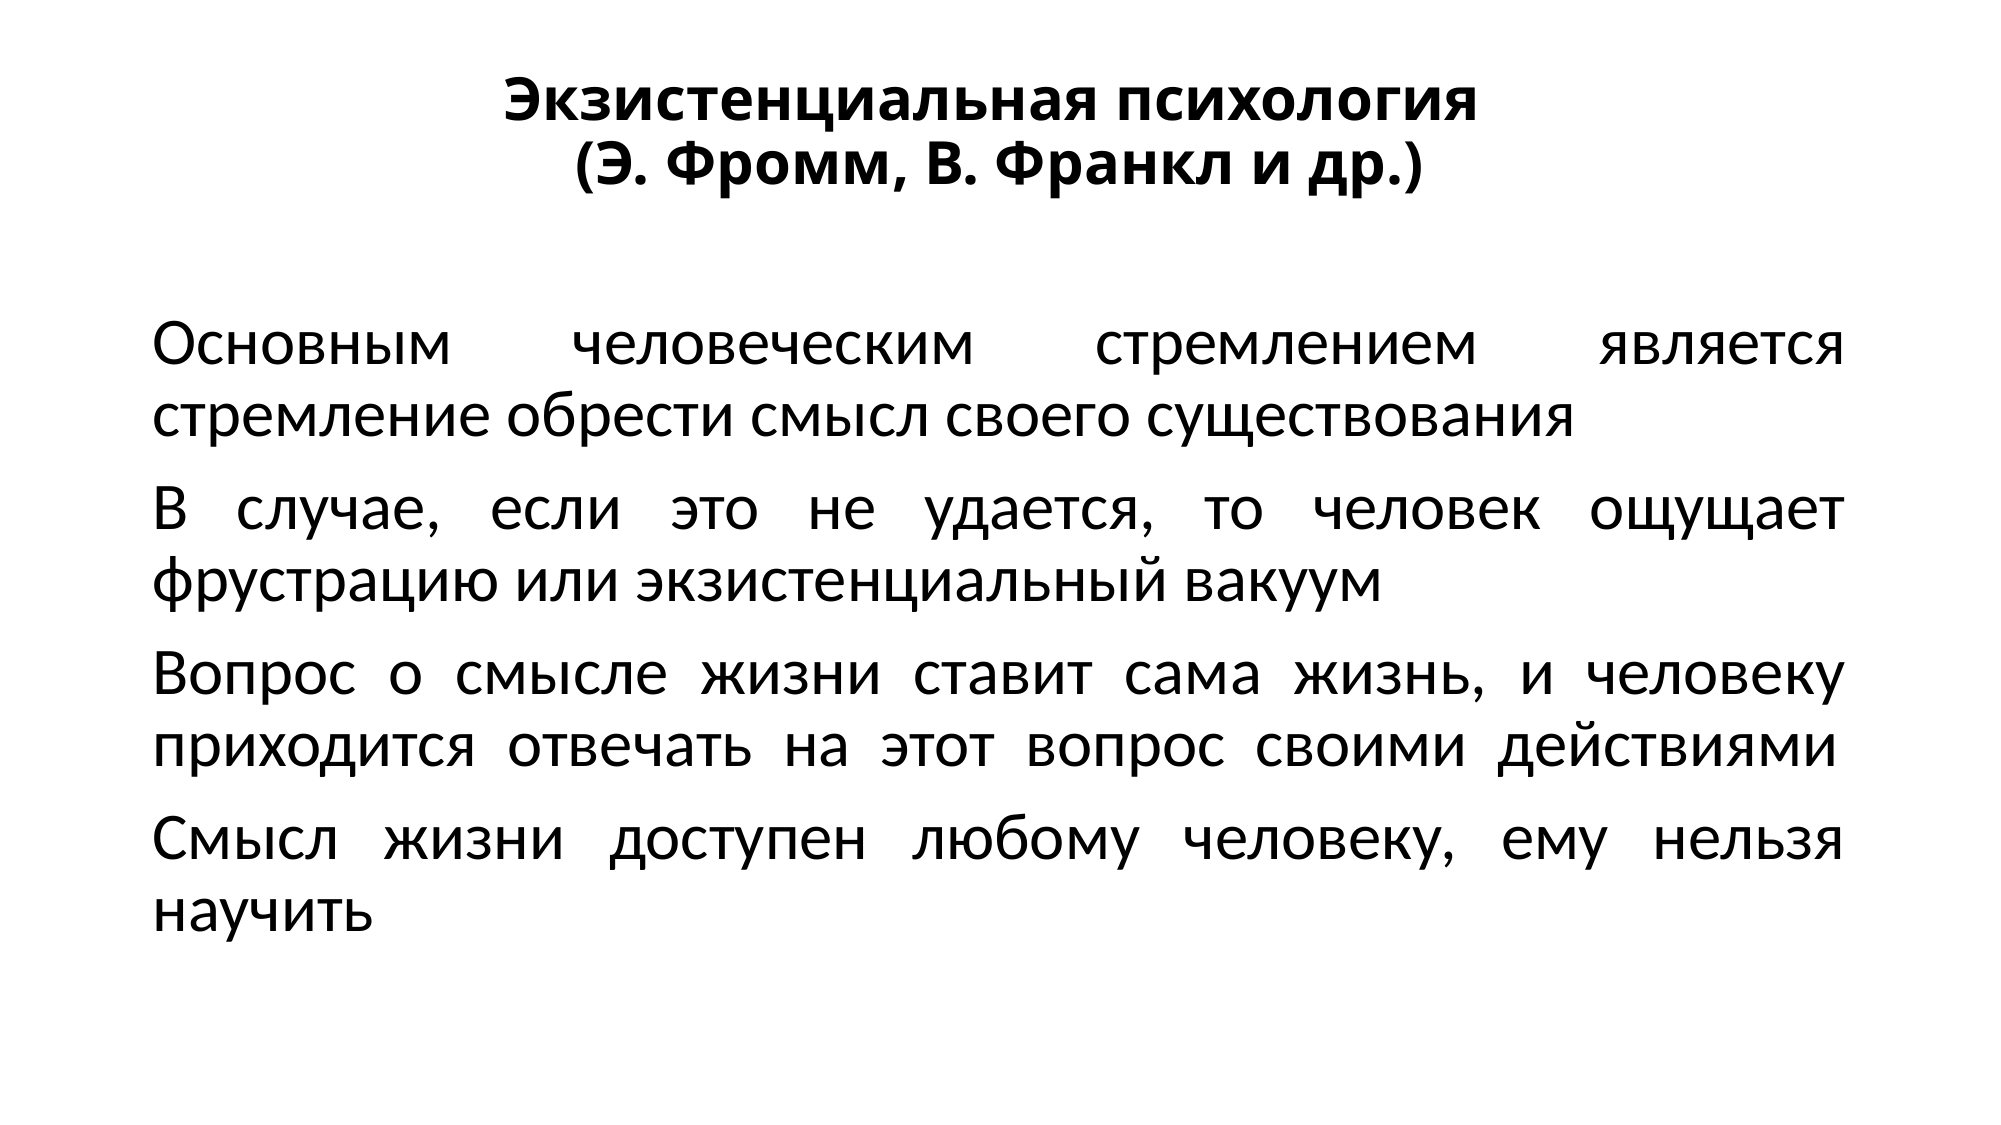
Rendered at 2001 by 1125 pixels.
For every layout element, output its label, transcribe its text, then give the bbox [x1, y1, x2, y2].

title Экзистенциальная психология (Э. Фромм, В. Франкл и др.) [137, 59, 1863, 278]
list Основным человеческим стремлением является стремление обрести смысл своего существования В случае, если это не удается, то человек ощущает фрустрацию или экзистенциальный вакуум Вопрос о смысле жизни ставит сама жизнь, и человеку приходится отвечать на этот вопрос своими действиями Смысл жизни доступен любому человеку, ему нельзя научить [137, 299, 1863, 1014]
